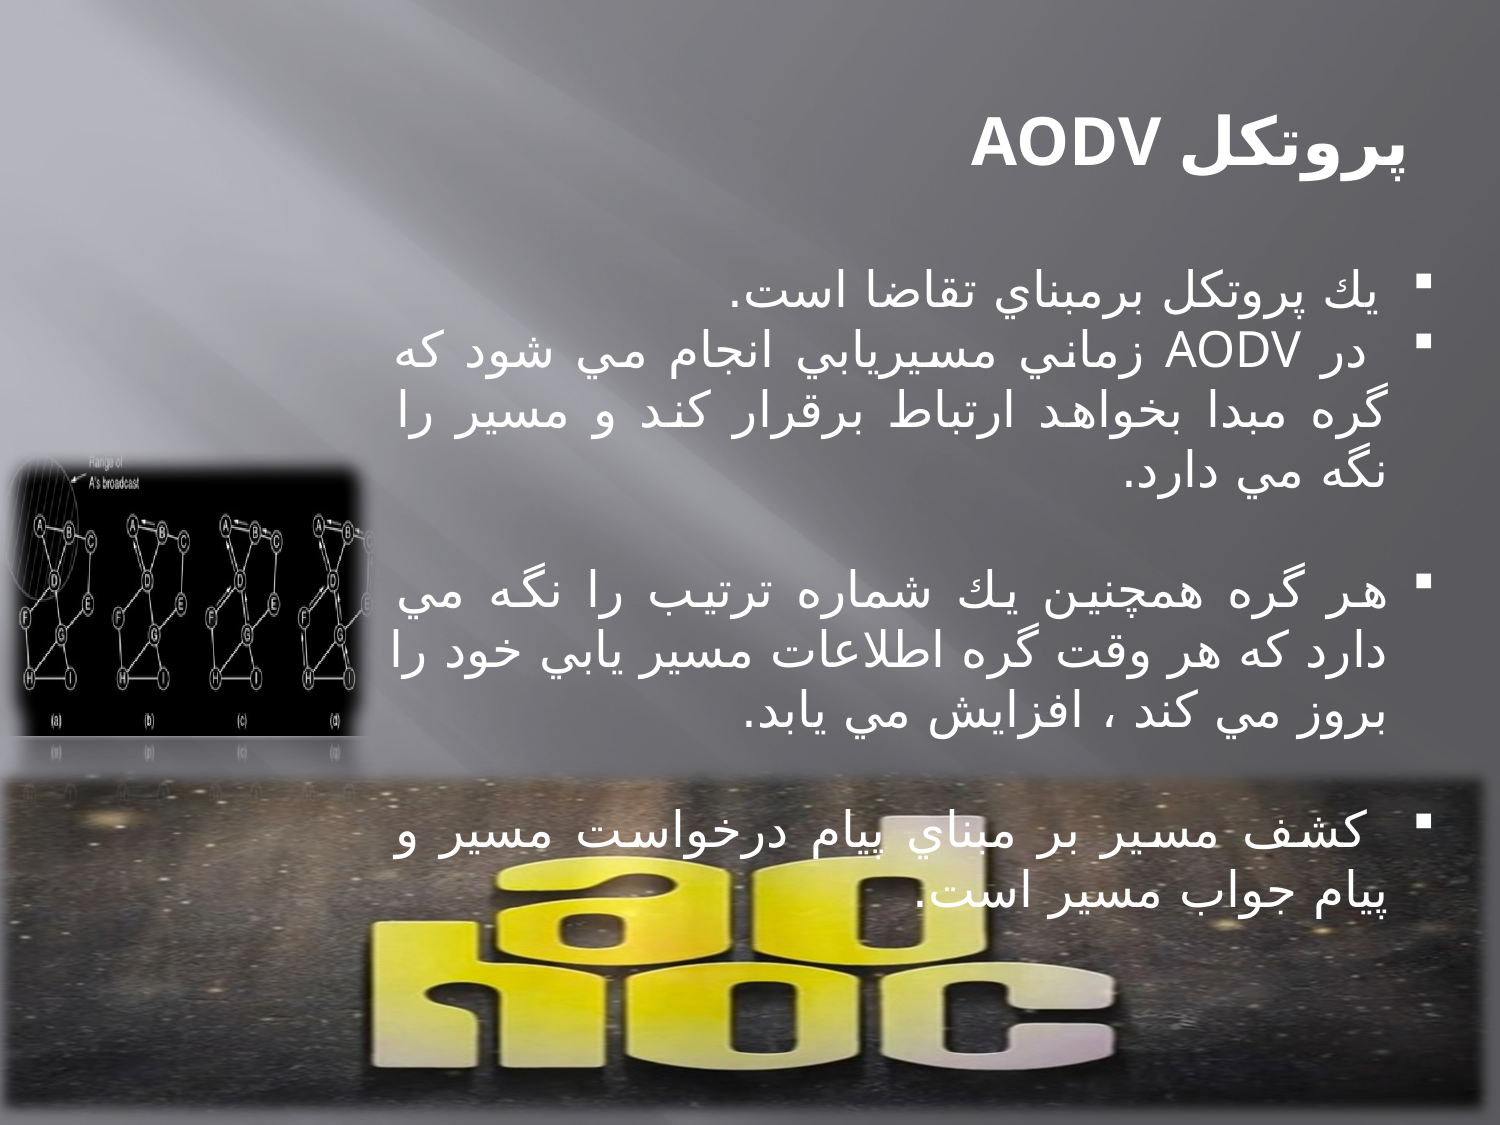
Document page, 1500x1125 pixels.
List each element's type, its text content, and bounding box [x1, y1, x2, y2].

title پروتکل AODV [75, 45, 1425, 233]
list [0, 762, 1500, 1125]
text_box يك پروتكل برمبناي تقاضا است. در AODV زماني مسيريابي انجام مي شود كه گره مبدا بخواهد ارتباط برقرار كند و مسير را نگه مي دارد. هر گره همچنين يك شماره ترتيب را نگه مي دارد كه هر وقت گره اطلاعات مسير يابي خود را بروز مي كند ، افزايش مي يابد. كشف مسير بر مبناي پيام درخواست مسير و پيام جواب مسير است. [375, 249, 1450, 762]
picture [0, 449, 380, 1027]
